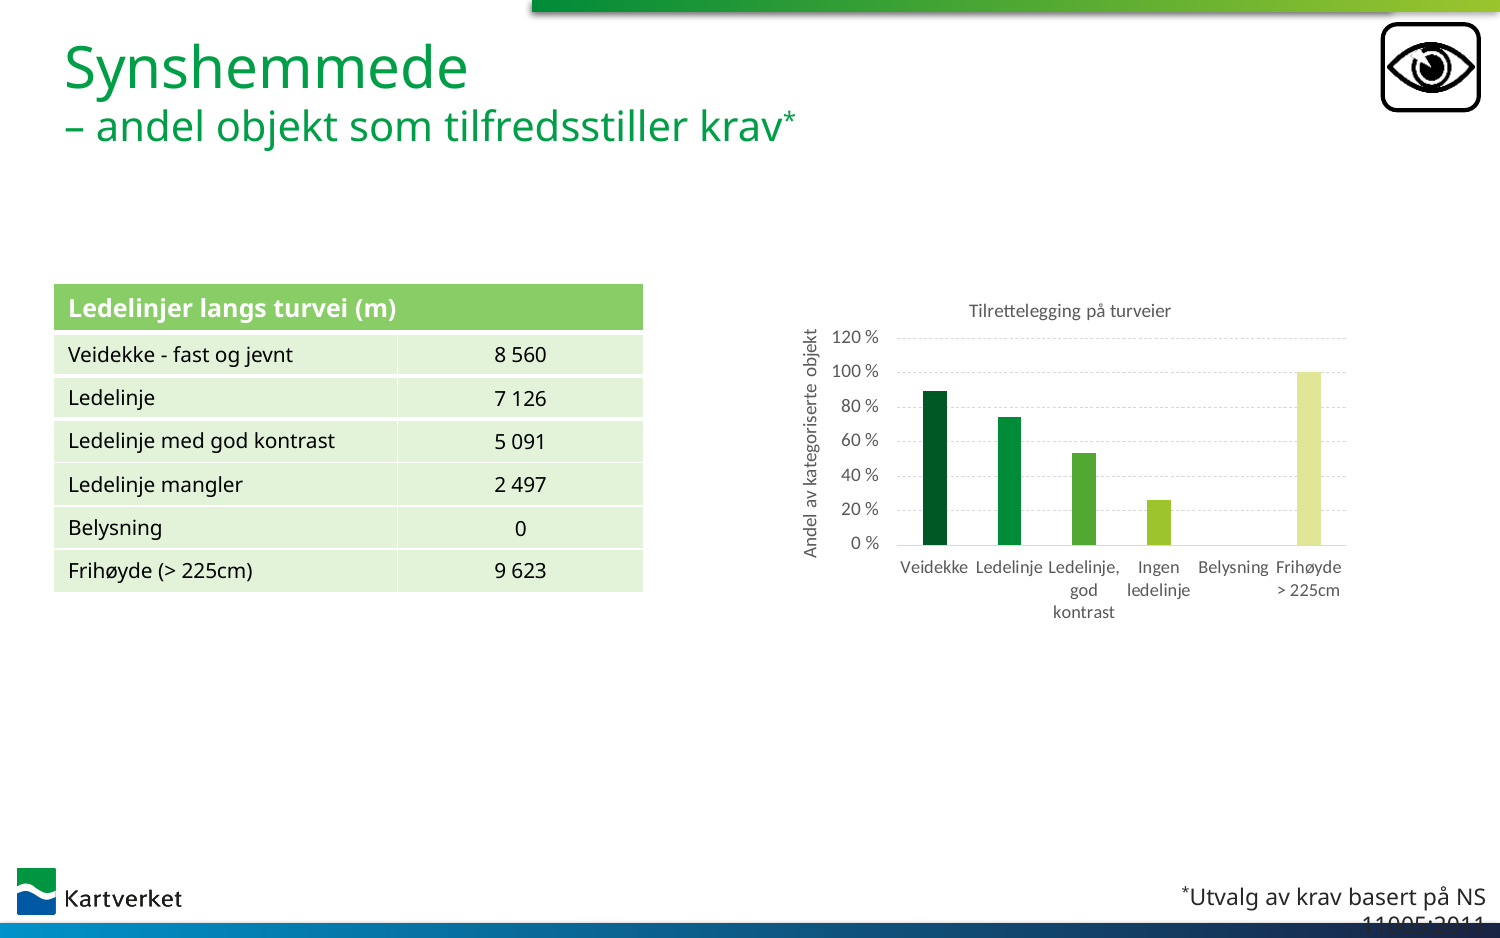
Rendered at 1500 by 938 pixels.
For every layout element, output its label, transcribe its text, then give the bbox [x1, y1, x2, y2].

text_box Synshemmede – andel objekt som tilfredsstiller krav* [49, 24, 1431, 158]
table_cell 0 [398, 507, 643, 548]
table_cell Ledelinje med god kontrast [54, 421, 397, 462]
table_cell 8 560 [398, 335, 643, 374]
table_cell 7 126 [398, 378, 643, 417]
picture [791, 291, 1349, 630]
table_cell 9 623 [398, 550, 643, 592]
table_cell Belysning [54, 507, 397, 548]
table_cell Ledelinje [54, 378, 397, 417]
table_cell 5 091 [398, 421, 643, 462]
table_cell Veidekke - fast og jevnt [54, 335, 397, 374]
table_cell Ledelinje mangler [54, 463, 397, 505]
text_box *Utvalg av krav basert på NS 11005:2011 [1068, 873, 1500, 938]
table_cell 2 497 [398, 463, 643, 505]
table_header Ledelinjer langs turvei (m) [54, 284, 643, 330]
table_cell Frihøyde (> 225cm) [54, 550, 397, 592]
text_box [1382, 24, 1480, 111]
